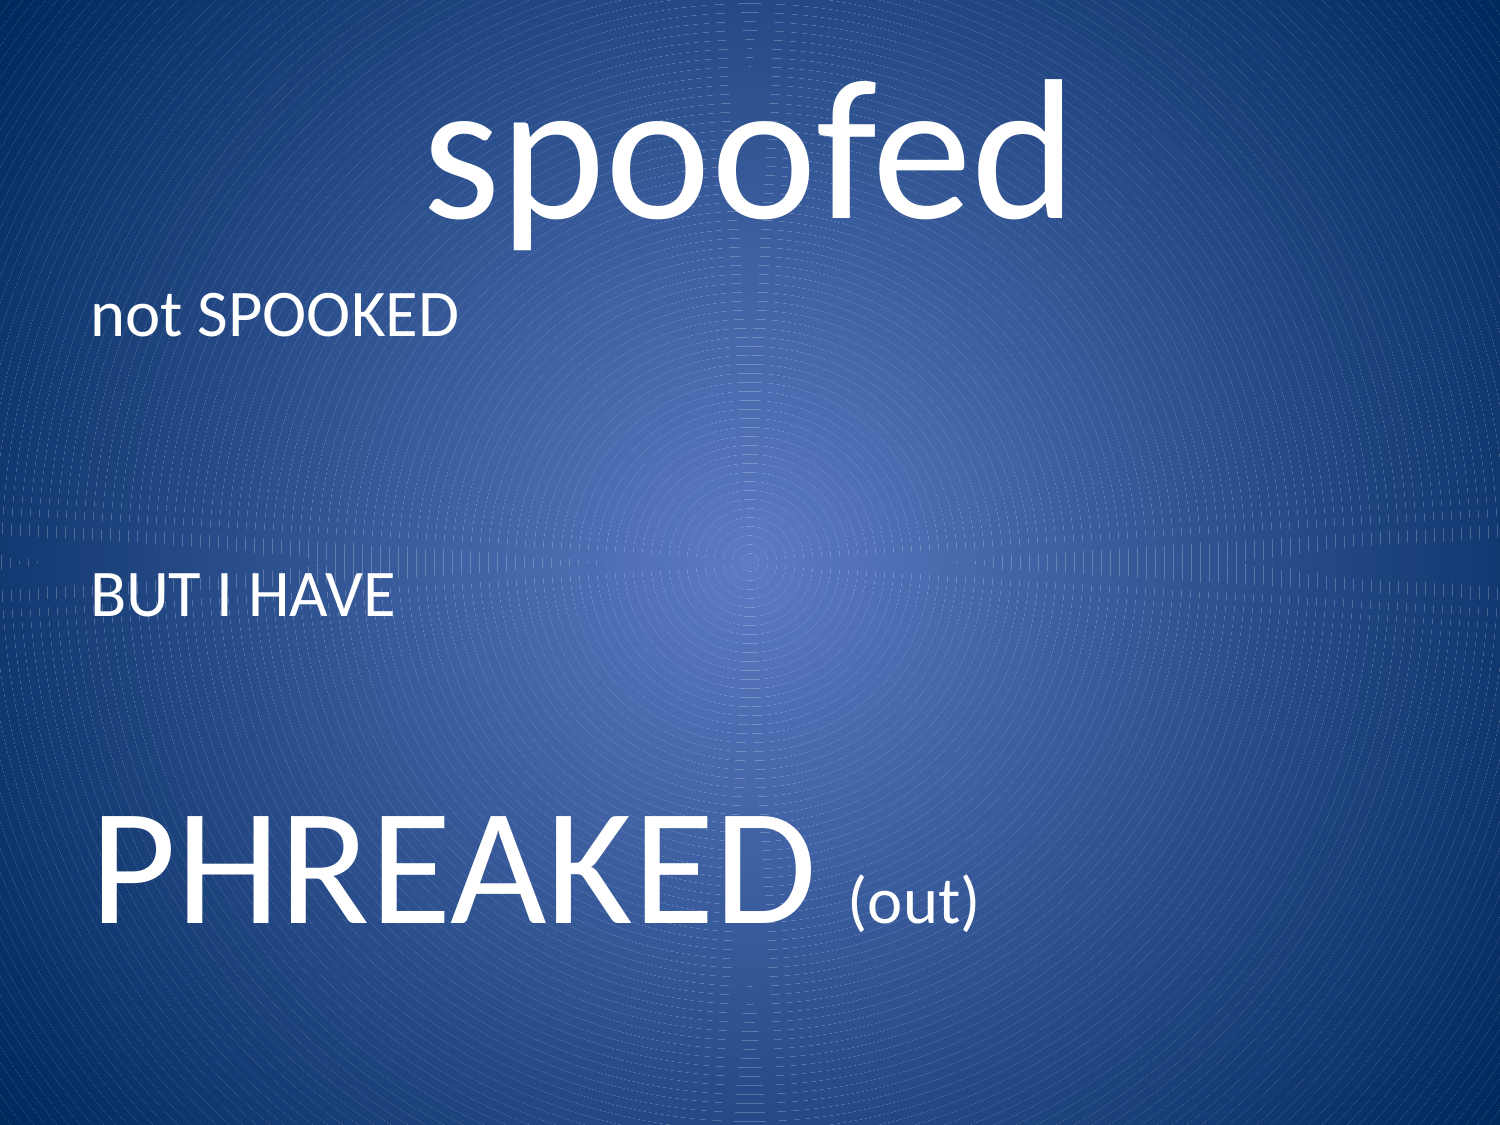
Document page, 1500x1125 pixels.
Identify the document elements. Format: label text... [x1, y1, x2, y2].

list not SPOOKED BUT I HAVE PHREAKED (out) [74, 262, 1426, 1006]
title spoofed [74, 44, 1426, 233]
